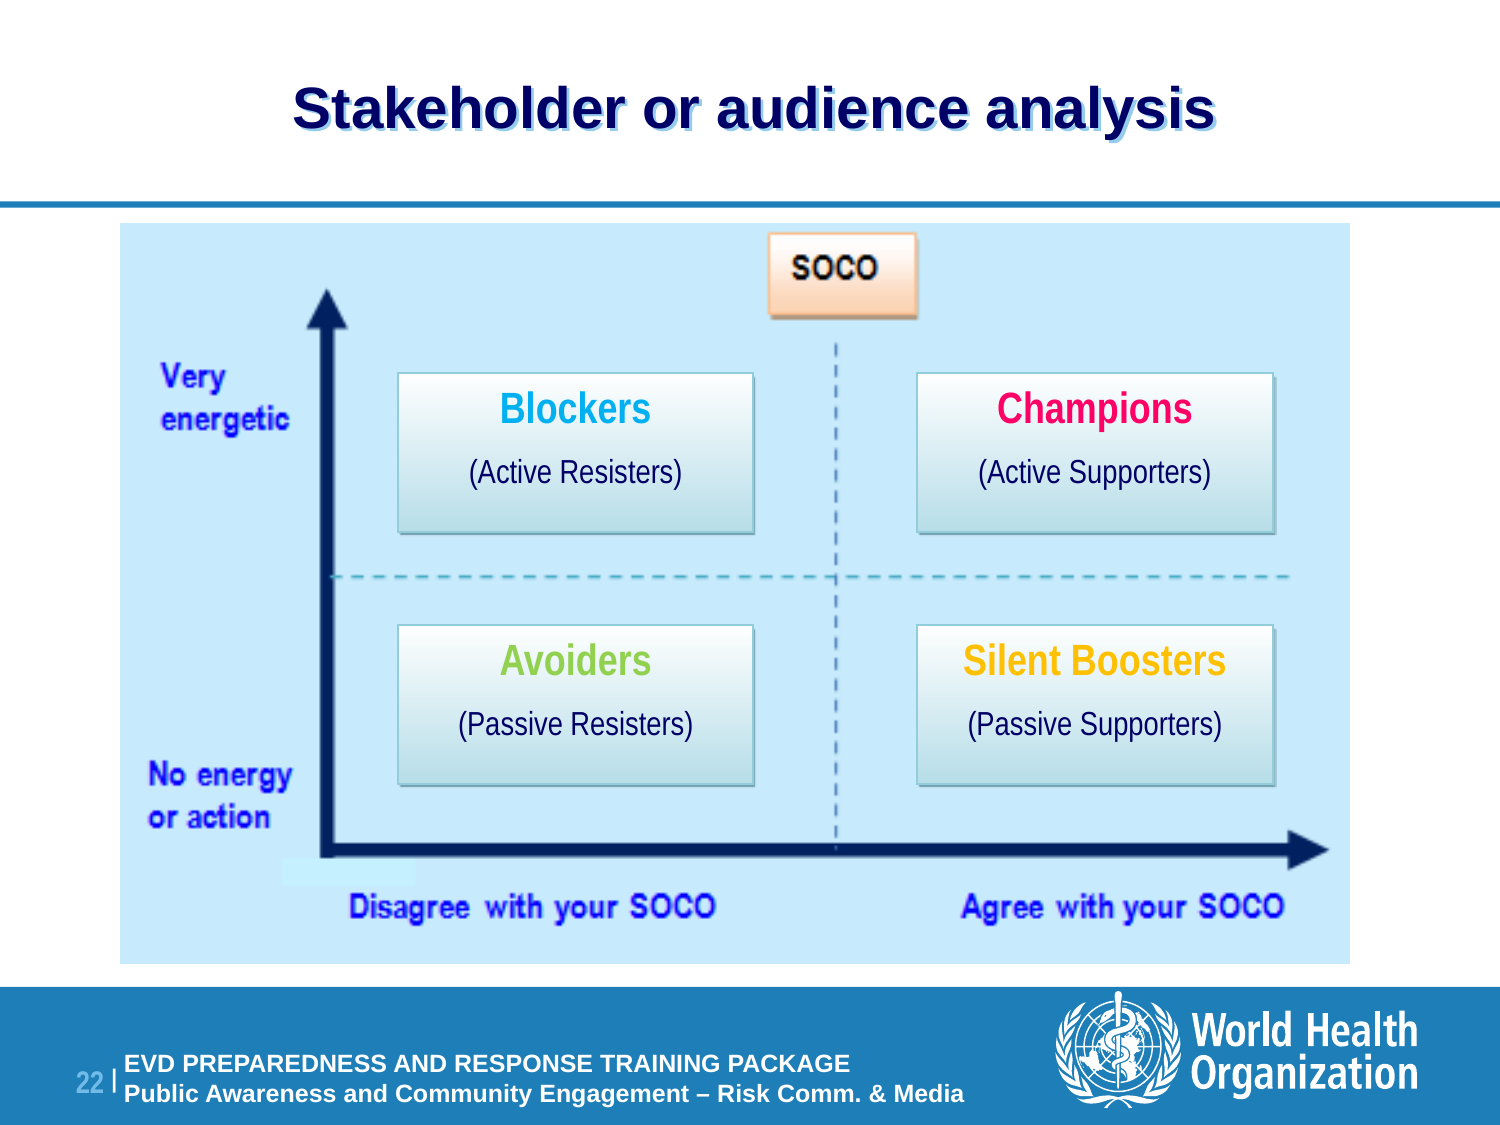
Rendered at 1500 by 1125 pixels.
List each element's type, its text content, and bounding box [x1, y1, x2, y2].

title Stakeholder or audience analysis [227, 63, 1283, 147]
picture [120, 223, 1350, 964]
